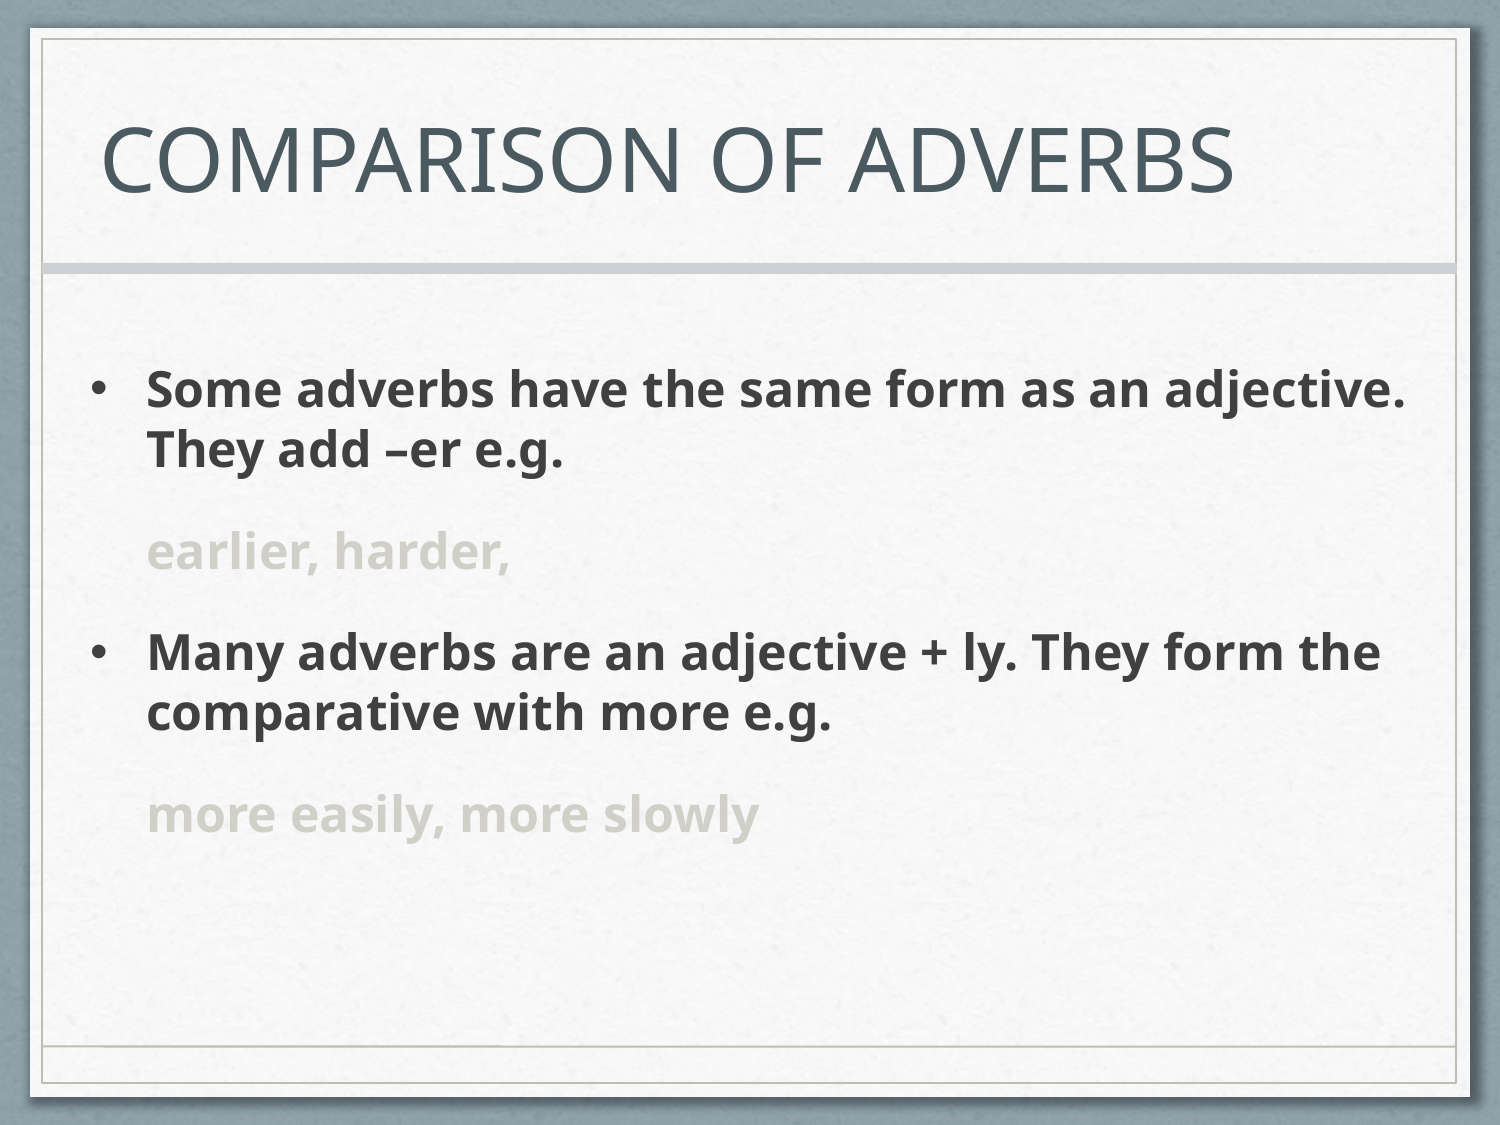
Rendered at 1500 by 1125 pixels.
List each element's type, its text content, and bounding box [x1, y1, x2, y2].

picture [43, 40, 1455, 262]
list Some adverbs have the same form as an adjective. They add –er e.g. earlier, harder, Many adverbs are an adjective + ly. They form the comparative with more e.g. more easily, more slowly [75, 350, 1425, 1063]
picture [43, 274, 1455, 1045]
picture [30, 28, 1470, 1097]
title COMPARISON OF ADVERBS [24, 50, 1313, 263]
picture [43, 1048, 1455, 1082]
